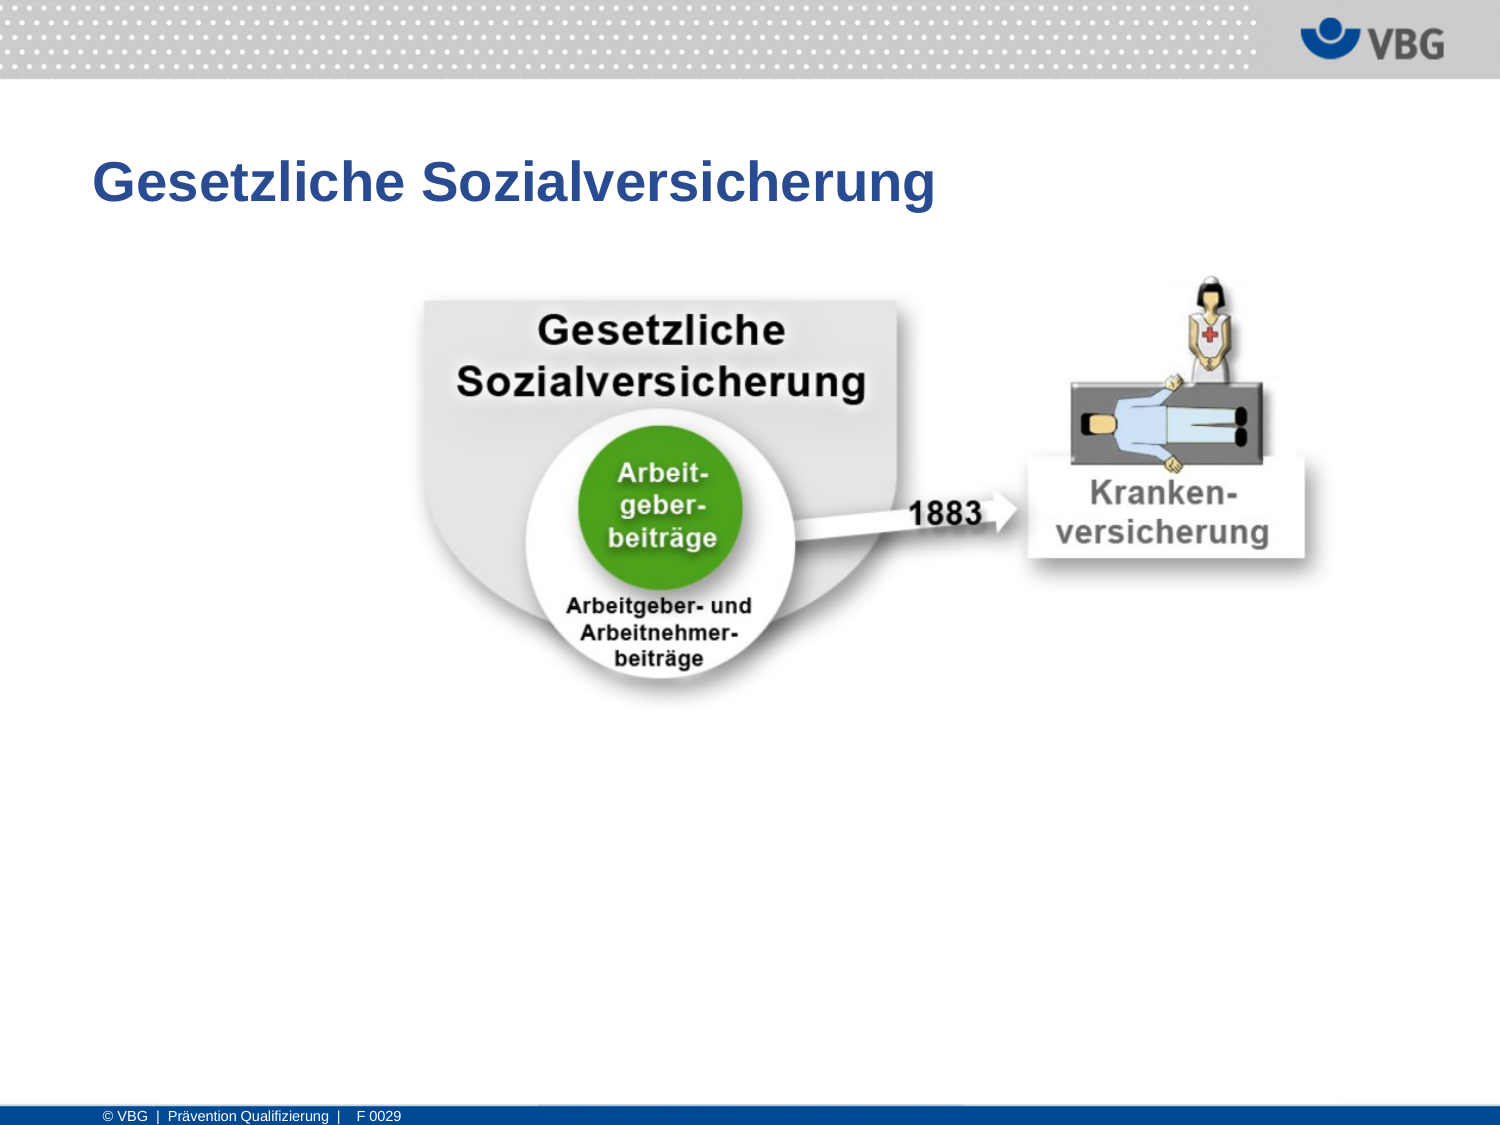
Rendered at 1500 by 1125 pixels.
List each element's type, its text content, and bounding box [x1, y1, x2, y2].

title Gesetzliche Sozialversicherung [92, 112, 1410, 254]
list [162, 270, 1338, 1104]
list F 0029 [356, 1108, 547, 1125]
picture [0, 0, 1500, 1125]
